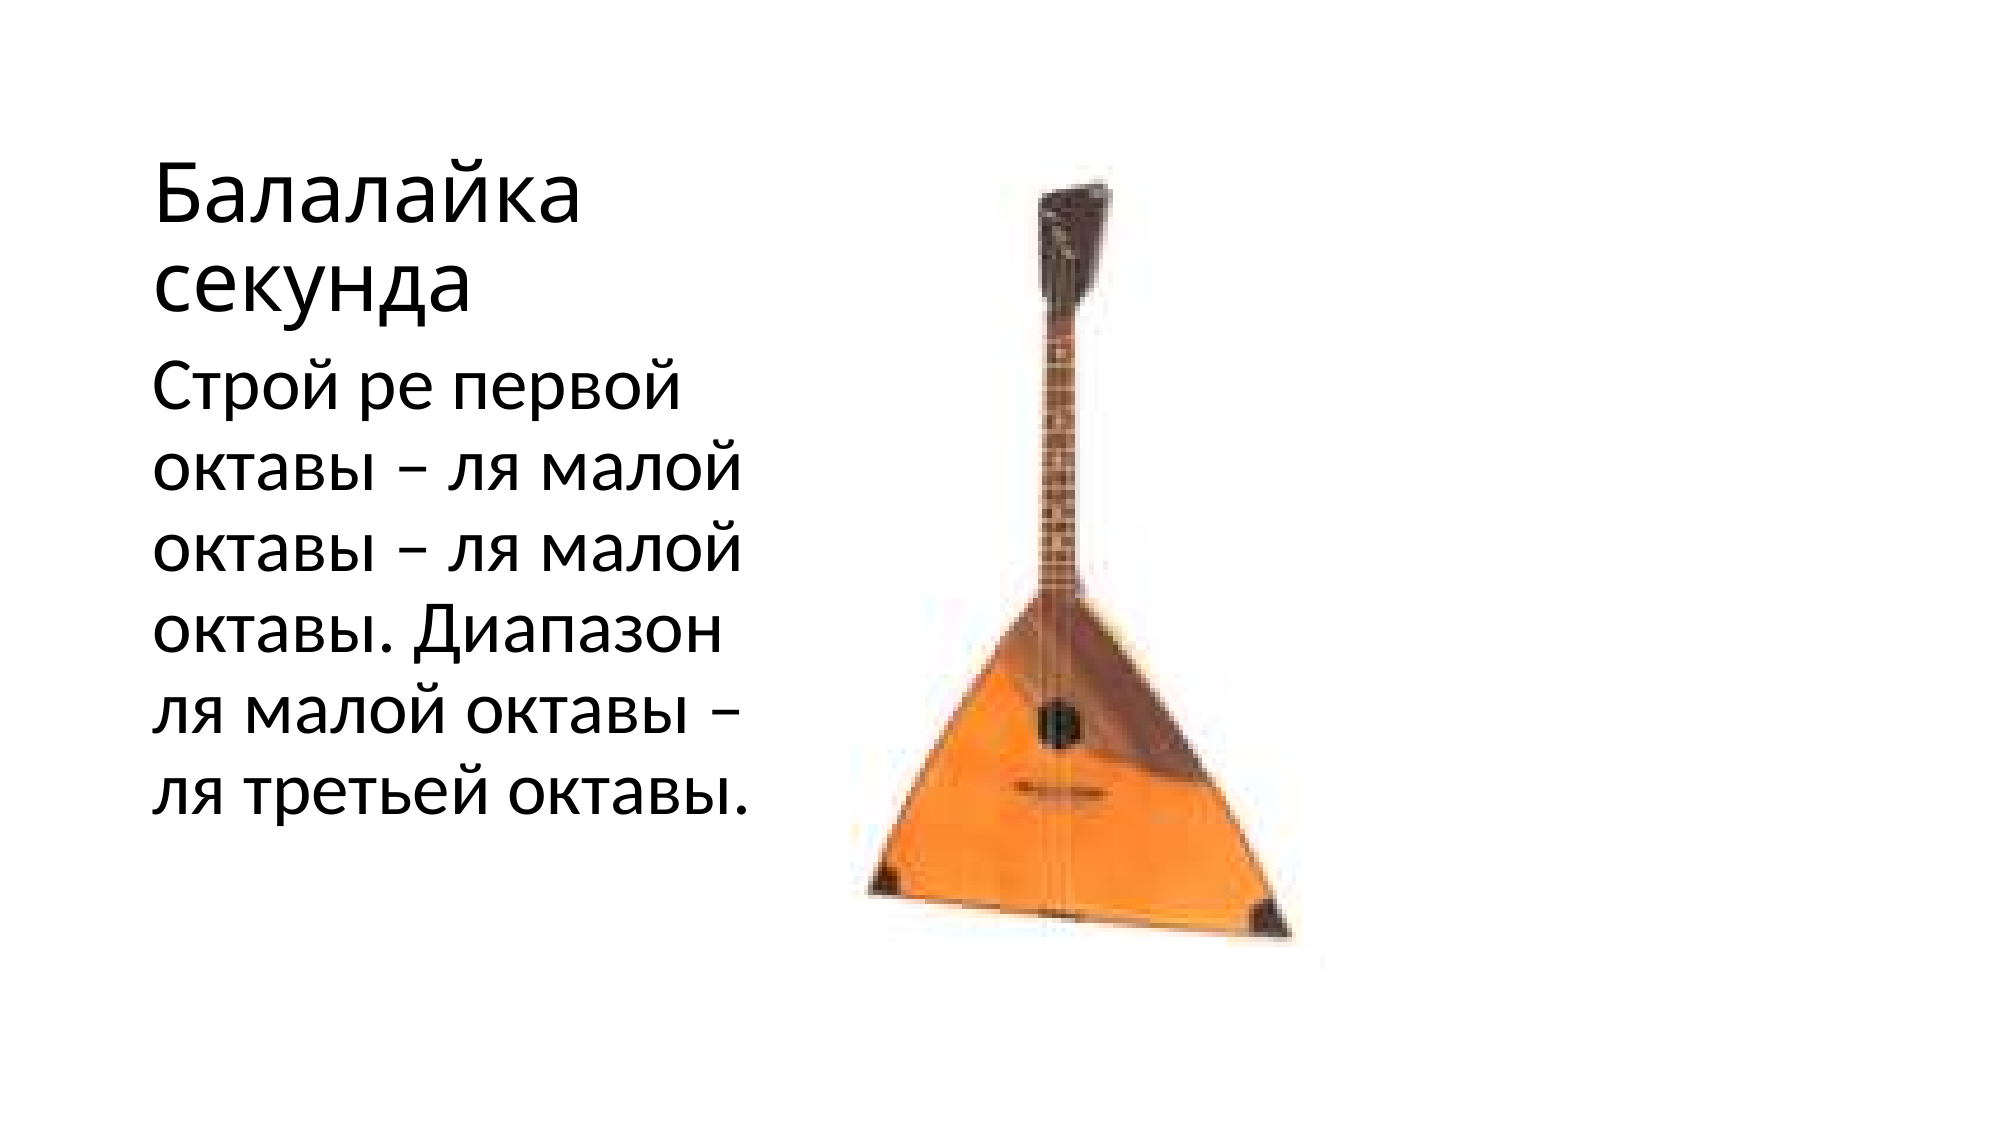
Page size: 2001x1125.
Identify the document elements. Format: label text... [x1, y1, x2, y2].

list Строй ре первой октавы – ля малой октавы – ля малой октавы. Диапазон ля малой октавы – ля третьей октавы. [137, 337, 783, 963]
title Балалайка секунда [137, 75, 783, 337]
picture [850, 161, 1863, 980]
